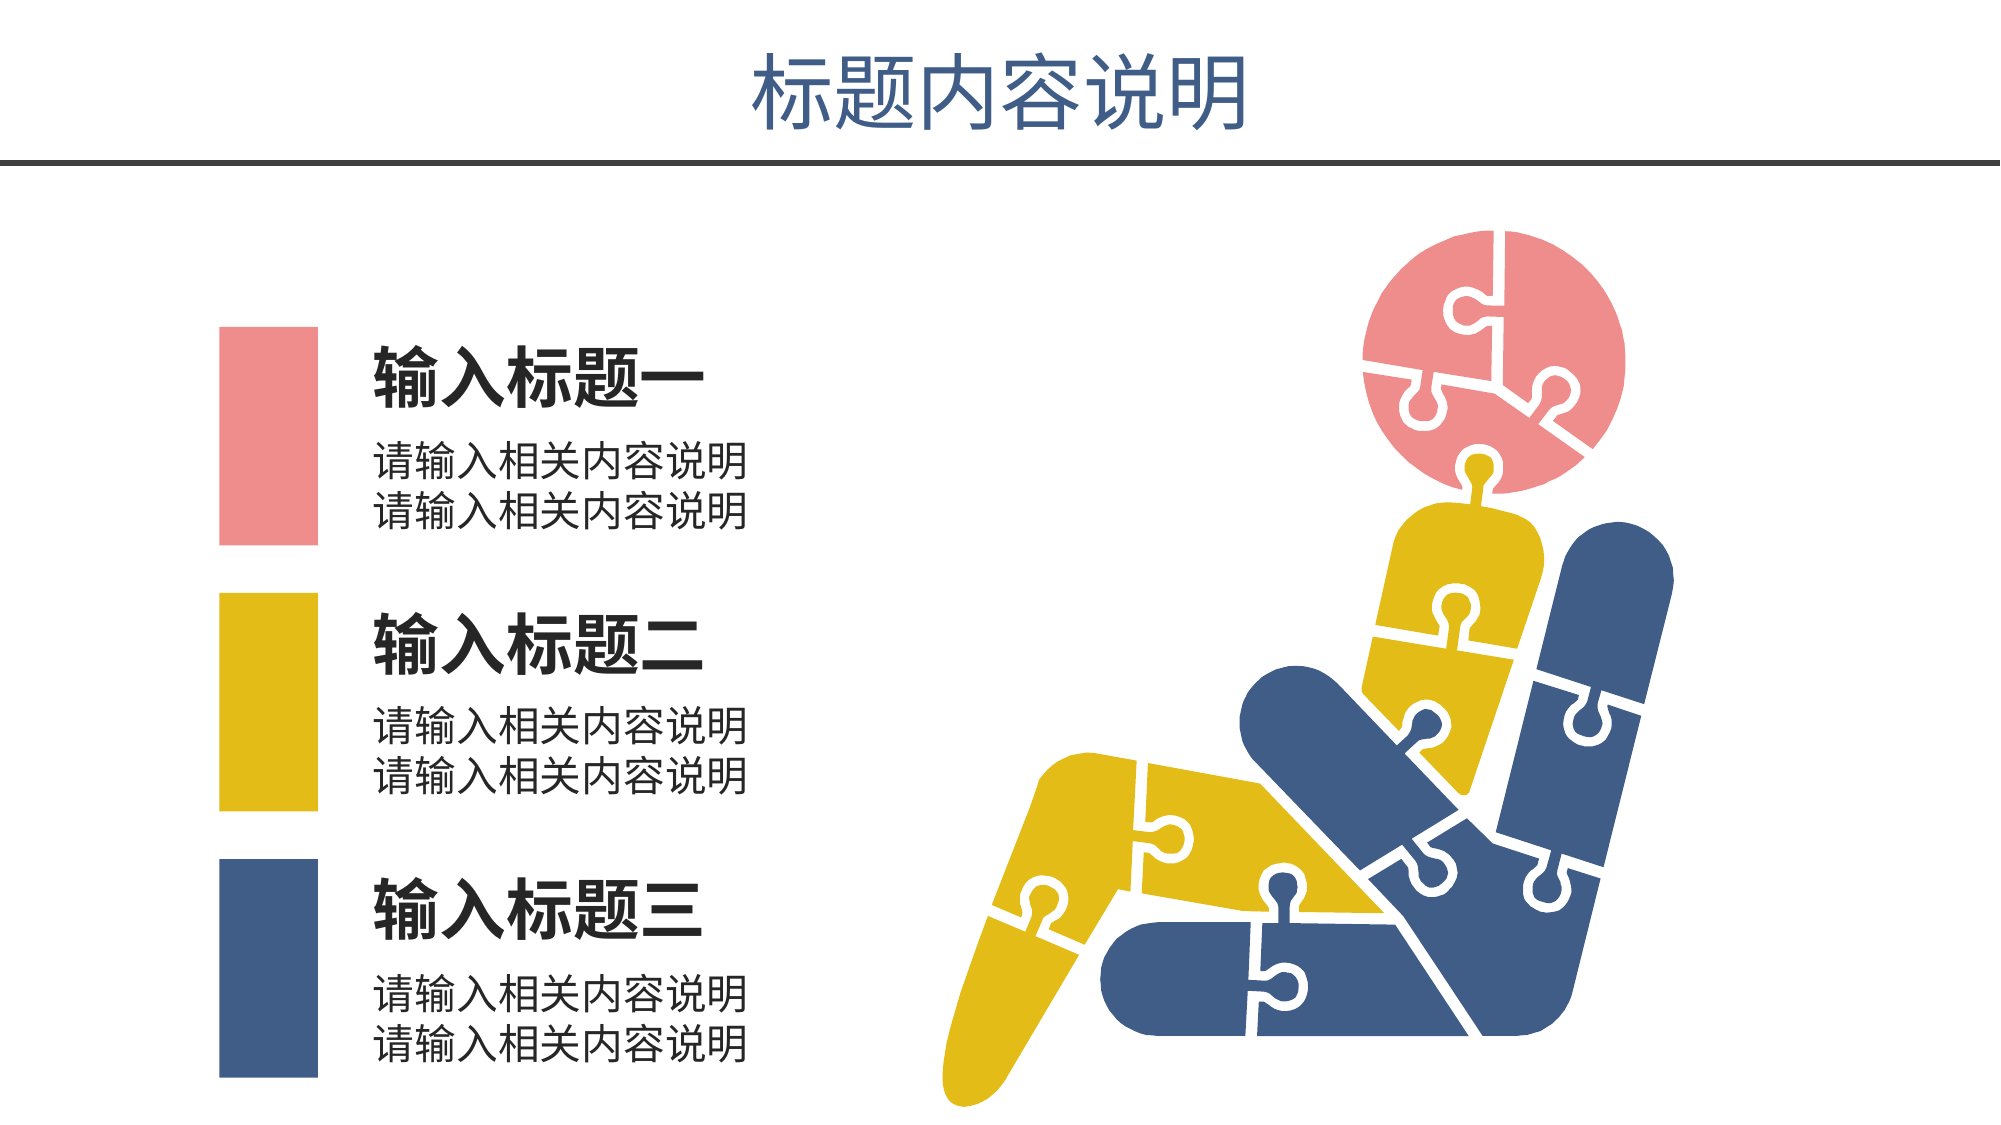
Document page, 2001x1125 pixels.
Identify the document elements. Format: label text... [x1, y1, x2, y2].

text_box [1141, 762, 1385, 914]
text_box [1368, 818, 1601, 1036]
text_box [1257, 872, 1469, 1037]
text_box [1361, 592, 1514, 796]
text_box [1375, 453, 1545, 649]
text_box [219, 592, 889, 812]
text_box [1100, 922, 1299, 1036]
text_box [219, 859, 889, 1078]
text_box [991, 752, 1185, 945]
text_box [1362, 230, 1494, 422]
text_box [1362, 371, 1585, 494]
text_box [1536, 521, 1674, 738]
text_box [1452, 231, 1626, 450]
text_box [942, 884, 1080, 1107]
title 标题内容说明 [137, 39, 1863, 155]
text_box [219, 326, 889, 546]
text_box [1495, 680, 1642, 904]
text_box [1239, 665, 1459, 888]
